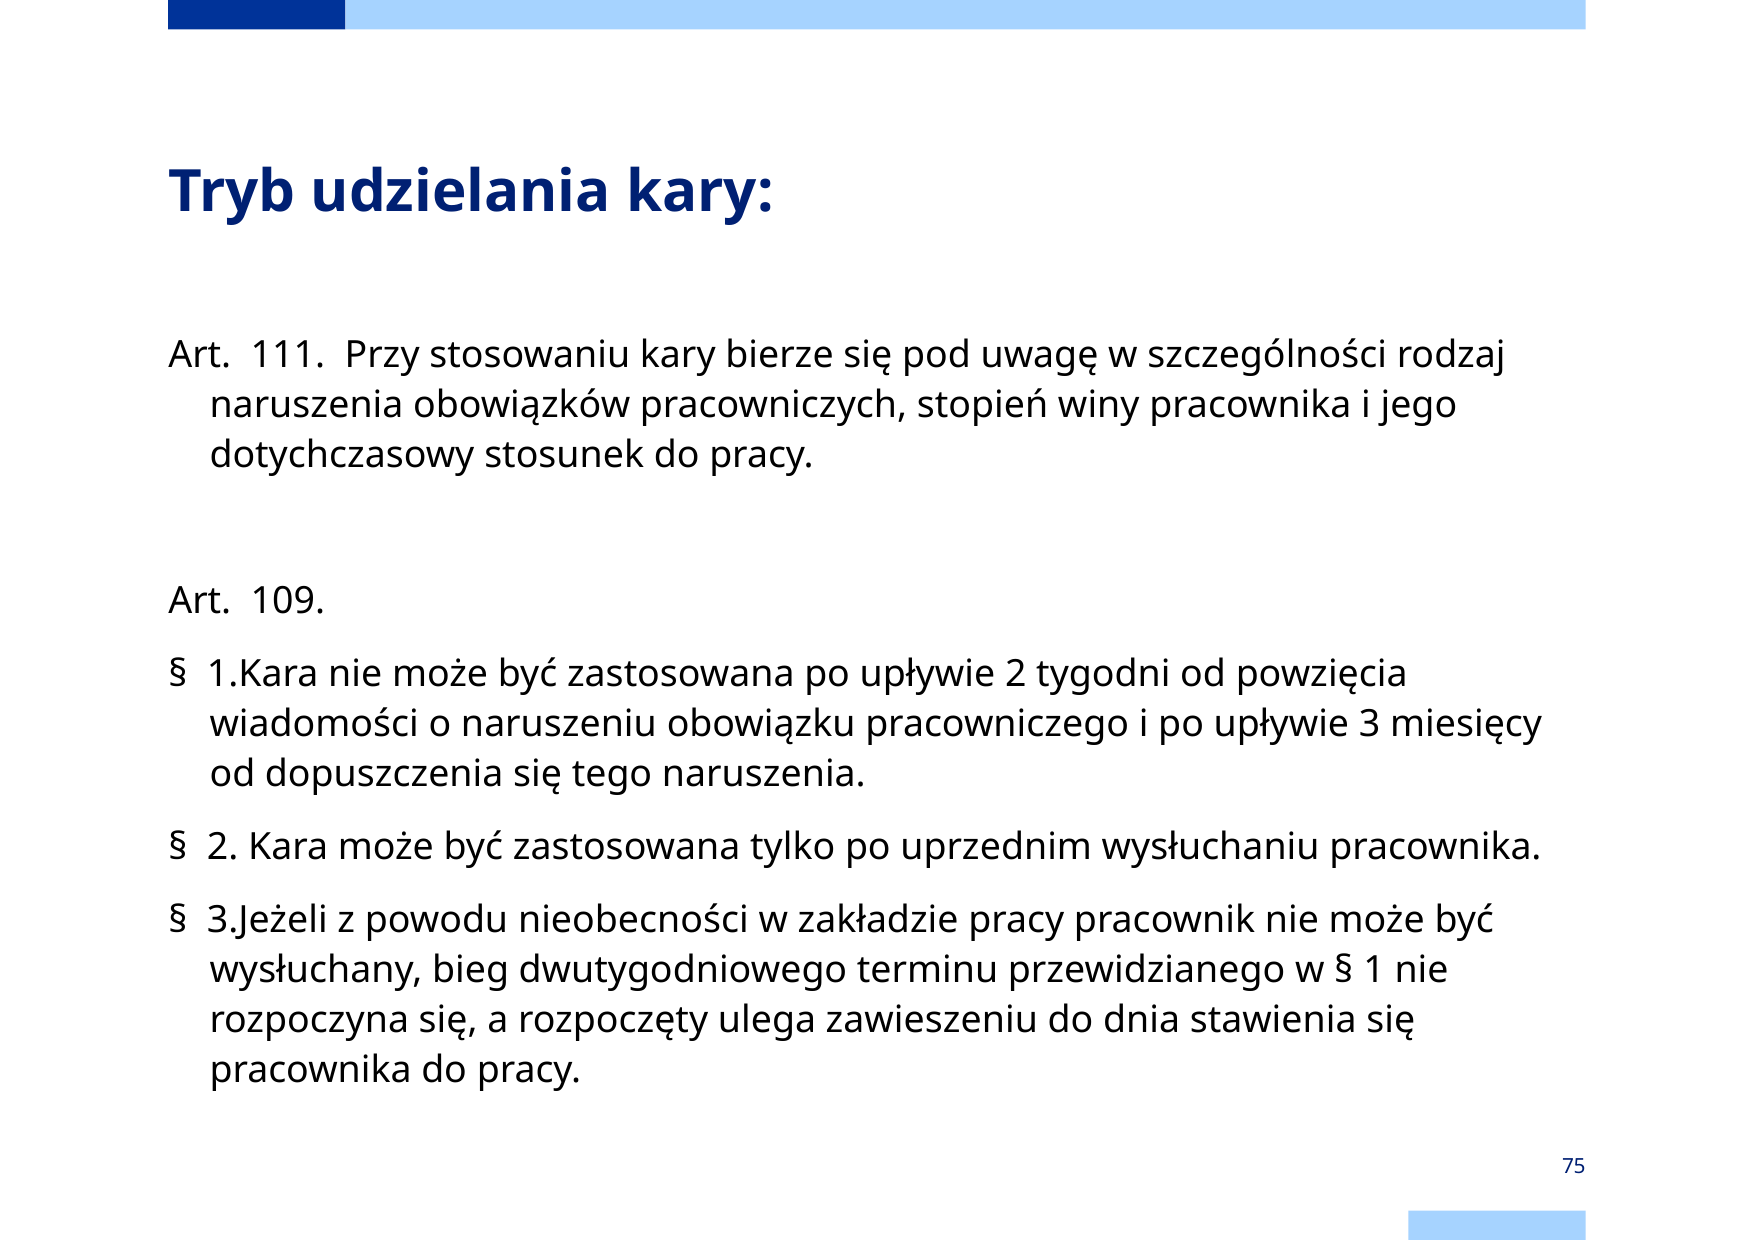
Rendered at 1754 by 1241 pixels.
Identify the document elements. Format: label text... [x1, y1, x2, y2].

slide_number 75 [1408, 1151, 1586, 1182]
title Tryb udzielania kary: [168, 147, 1586, 324]
list Art. 111. Przy stosowaniu kary bierze się pod uwagę w szczególności rodzaj naruszenia obowiązków pracowniczych, stopień winy pracownika i jego dotychczasowy stosunek do pracy. Art. 109. § 1.Kara nie może być zastosowana po upływie 2 tygodni od powzięcia wiadomości o naruszeniu obowiązku pracowniczego i po upływie 3 miesięcy od dopuszczenia się tego naruszenia. § 2. Kara może być zastosowana tylko po uprzednim wysłuchaniu pracownika. § 3.Jeżeli z powodu nieobecności w zakładzie pracy pracownik nie może być wysłuchany, bieg dwutygodniowego terminu przewidzianego w § 1 nie rozpoczyna się, a rozpoczęty ulega zawieszeniu do dnia stawienia się pracownika do pracy. [168, 324, 1586, 1093]
